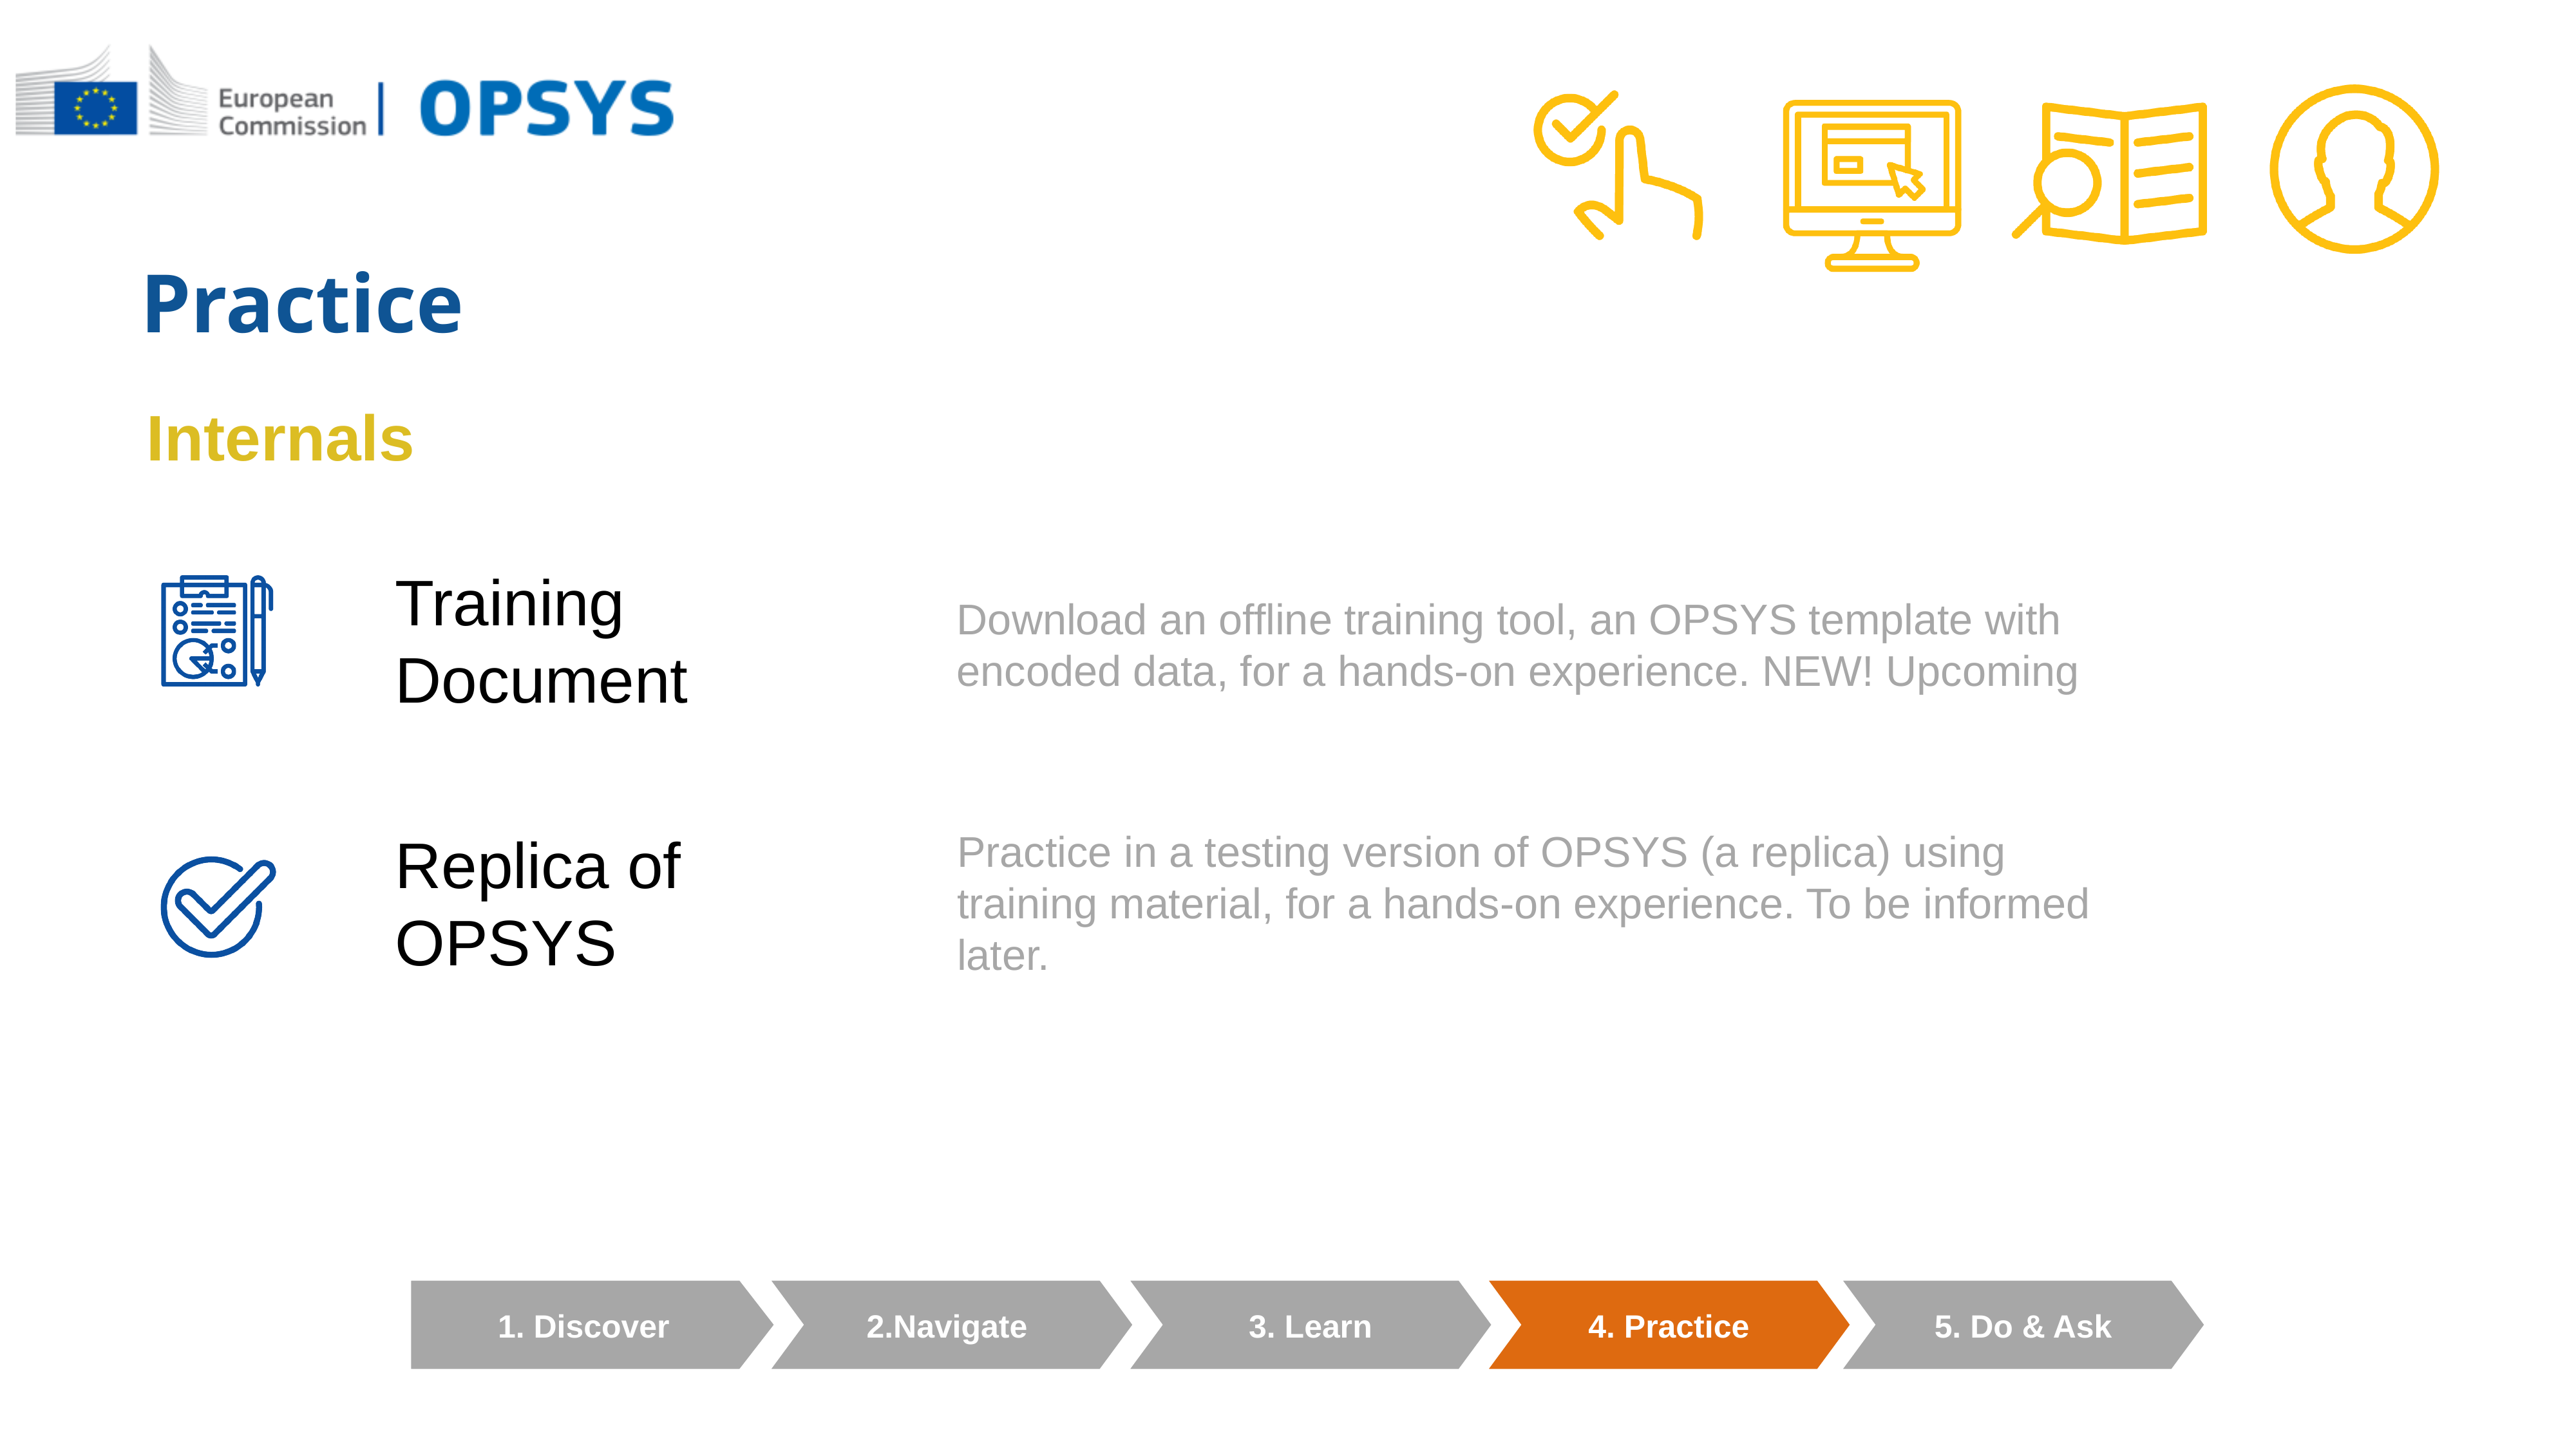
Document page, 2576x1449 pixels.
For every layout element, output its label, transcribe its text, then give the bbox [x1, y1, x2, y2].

picture [2257, 55, 2450, 284]
text_box Replica of OPSYS [390, 819, 733, 984]
text_box 1. Discover [410, 1280, 775, 1370]
picture [153, 561, 281, 701]
text_box 2.Navigate [770, 1280, 1133, 1370]
picture [2006, 55, 2215, 284]
title Practice [130, 200, 2450, 400]
text_box 5. Do & Ask [1841, 1280, 2205, 1370]
text_box 3. Learn [1128, 1280, 1492, 1370]
text_box 4. Practice [1487, 1280, 1851, 1370]
picture [15, 0, 674, 176]
picture [153, 834, 281, 974]
picture [1516, 50, 1725, 279]
text_box Internals [0, 391, 562, 480]
text_box Practice in a testing version of OPSYS (a replica) using training material, for a hands-on experience. To be informed later. [951, 819, 2151, 984]
text_box Download an offline training tool, an OPSYS template with encoded data, for a hands-on experience. NEW! Upcoming [951, 586, 2167, 701]
text_box Training Document [390, 555, 733, 721]
picture [1767, 71, 1976, 300]
